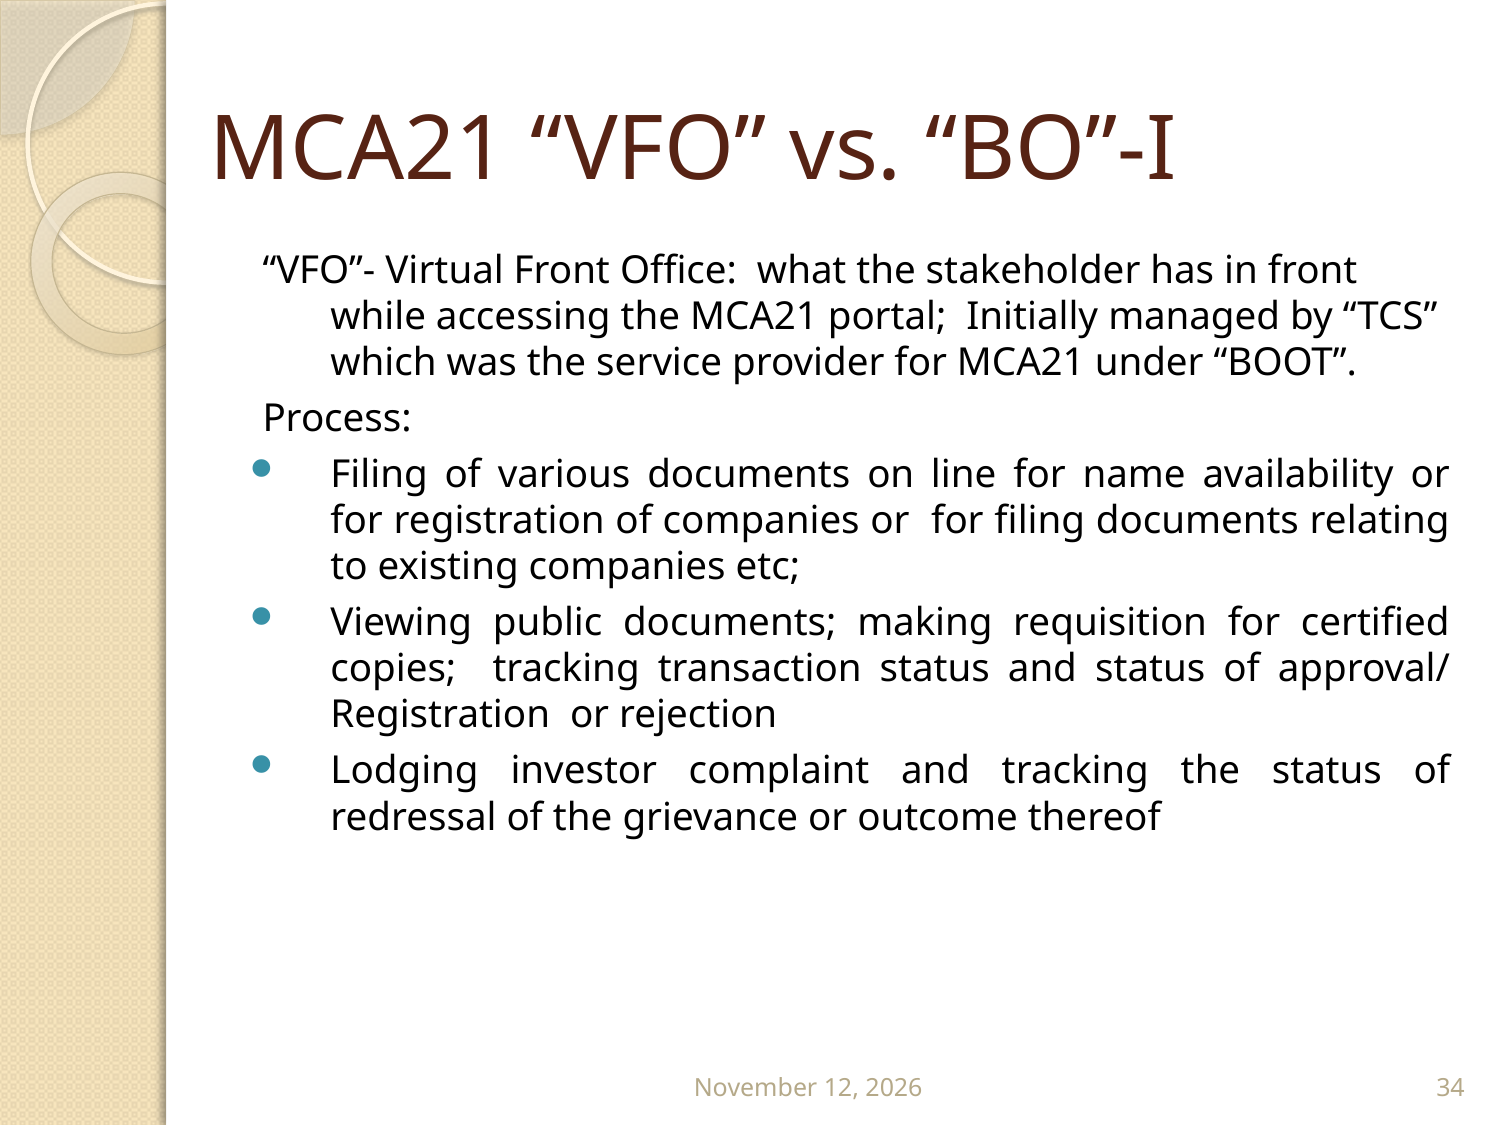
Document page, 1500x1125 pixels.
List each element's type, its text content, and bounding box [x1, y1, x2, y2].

slide_number 34 [1413, 1034, 1488, 1113]
title MCA21 “VFO” vs. “BO”-I [194, 50, 1425, 238]
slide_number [587, 1034, 938, 1113]
list “VFO”- Virtual Front Office: what the stakeholder has in front while accessing the MCA21 portal; Initially managed by “TCS” which was the service provider for MCA21 under “BOOT”. Process: Filing of various documents on line for name availability or for registration of companies or for filing documents relating to existing companies etc; Viewing public documents; making requisition for certified copies; tracking transaction status and status of approval/ Registration or rejection Lodging investor complaint and tracking the status of redressal of the grievance or outcome thereof [235, 237, 1466, 1025]
